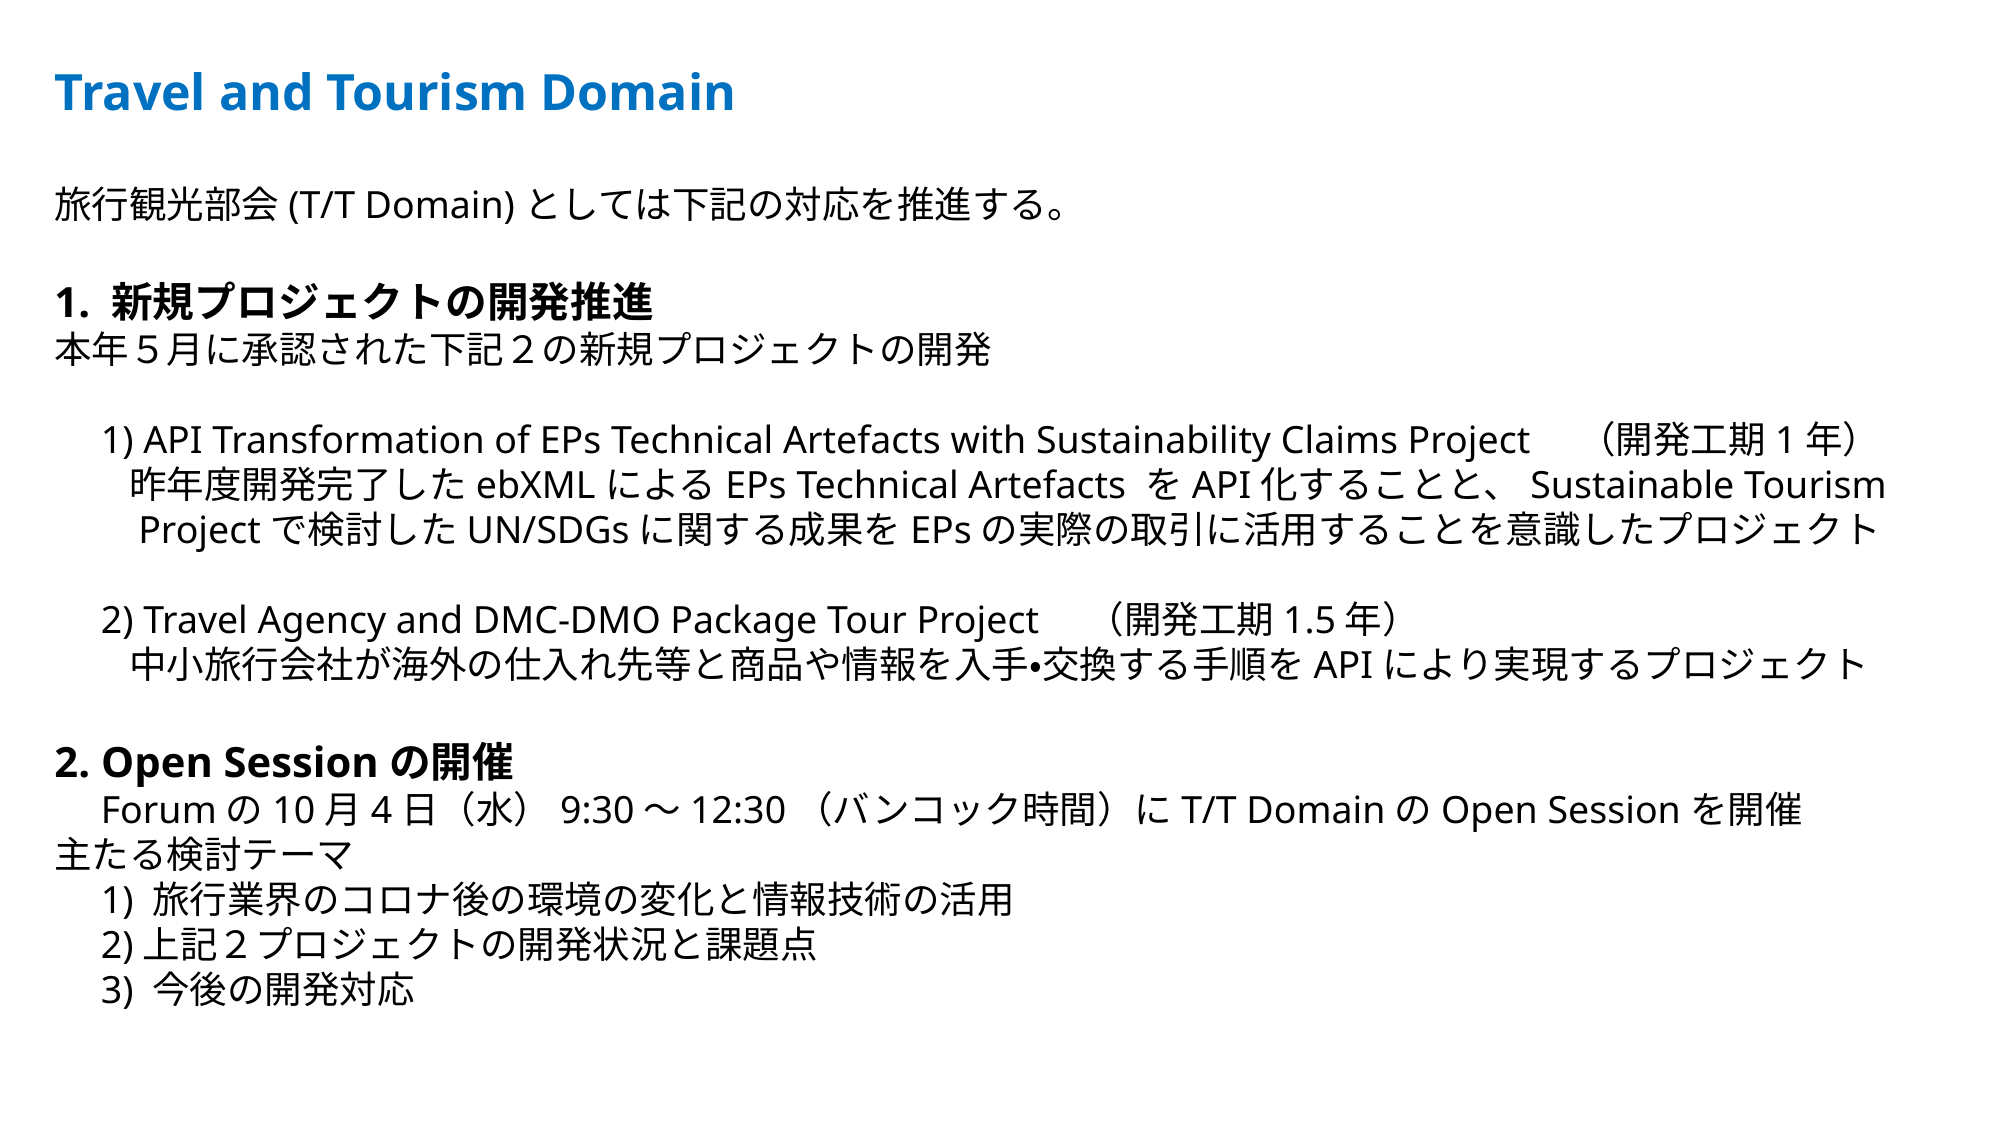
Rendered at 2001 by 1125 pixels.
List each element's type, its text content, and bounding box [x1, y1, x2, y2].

text_box 旅行観光部会(T/T Domain)としては下記の対応を推進する。 1. 新規プロジェクトの開発推進 本年５月に承認された下記２の新規プロジェクトの開発 1) API Transformation of EPs Technical Artefacts with Sustainability Claims Project （開発工期1年） 昨年度開発完了したebXMLによるEPs Technical Artefacts をAPI化することと、Sustainable Tourism Projectで検討したUN/SDGsに関する成果をEPsの実際の取引に活用することを意識したプロジェクト 2) Travel Agency and DMC-DMO Package Tour Project （開発工期1.5年） 中小旅行会社が海外の仕入れ先等と商品や情報を入手・交換する手順をAPIにより実現するプロジェクト 2. Open Sessionの開催 Forumの10月4日（水）9:30～12:30（バンコック時間）にT/T DomainのOpen Sessionを開催 主たる検討テーマ 1) 旅行業界のコロナ後の環境の変化と情報技術の活用 2)上記２プロジェクトの開発状況と課題点 3) 今後の開発対応 [39, 173, 1967, 1064]
text_box Travel and Tourism Domain [39, 52, 1054, 128]
